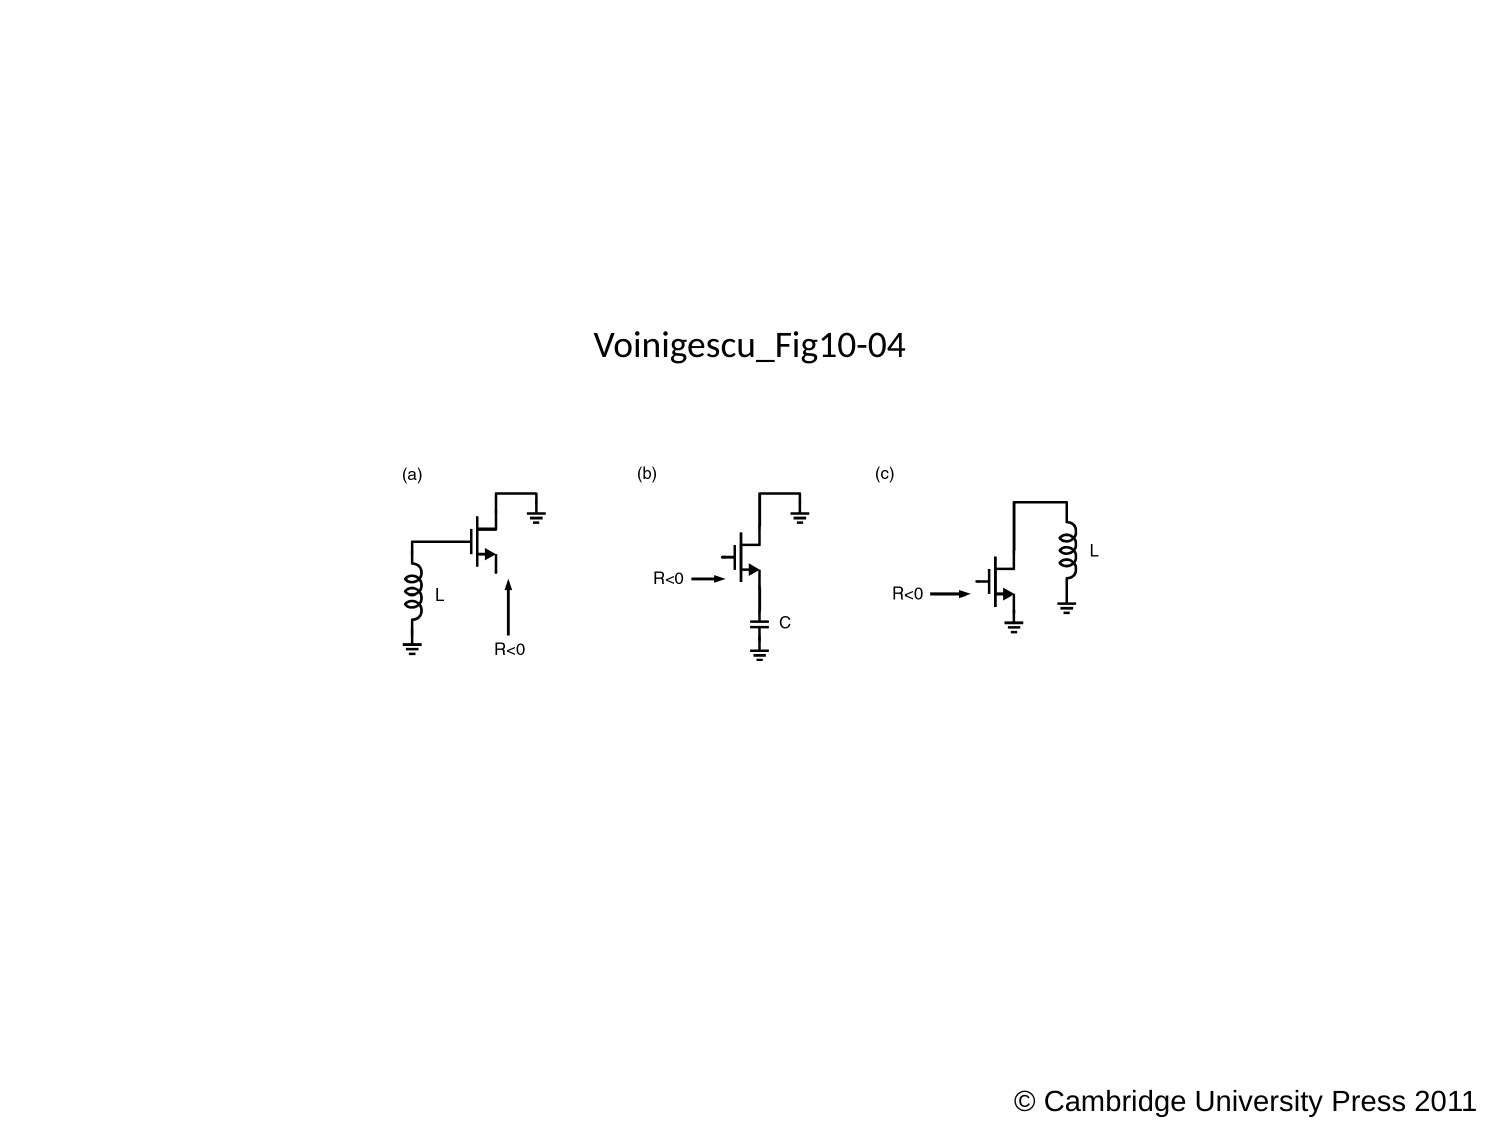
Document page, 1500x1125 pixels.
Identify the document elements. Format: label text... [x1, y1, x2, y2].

text_box © Cambridge University Press 2011 [907, 1074, 1493, 1125]
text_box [401, 312, 1099, 661]
